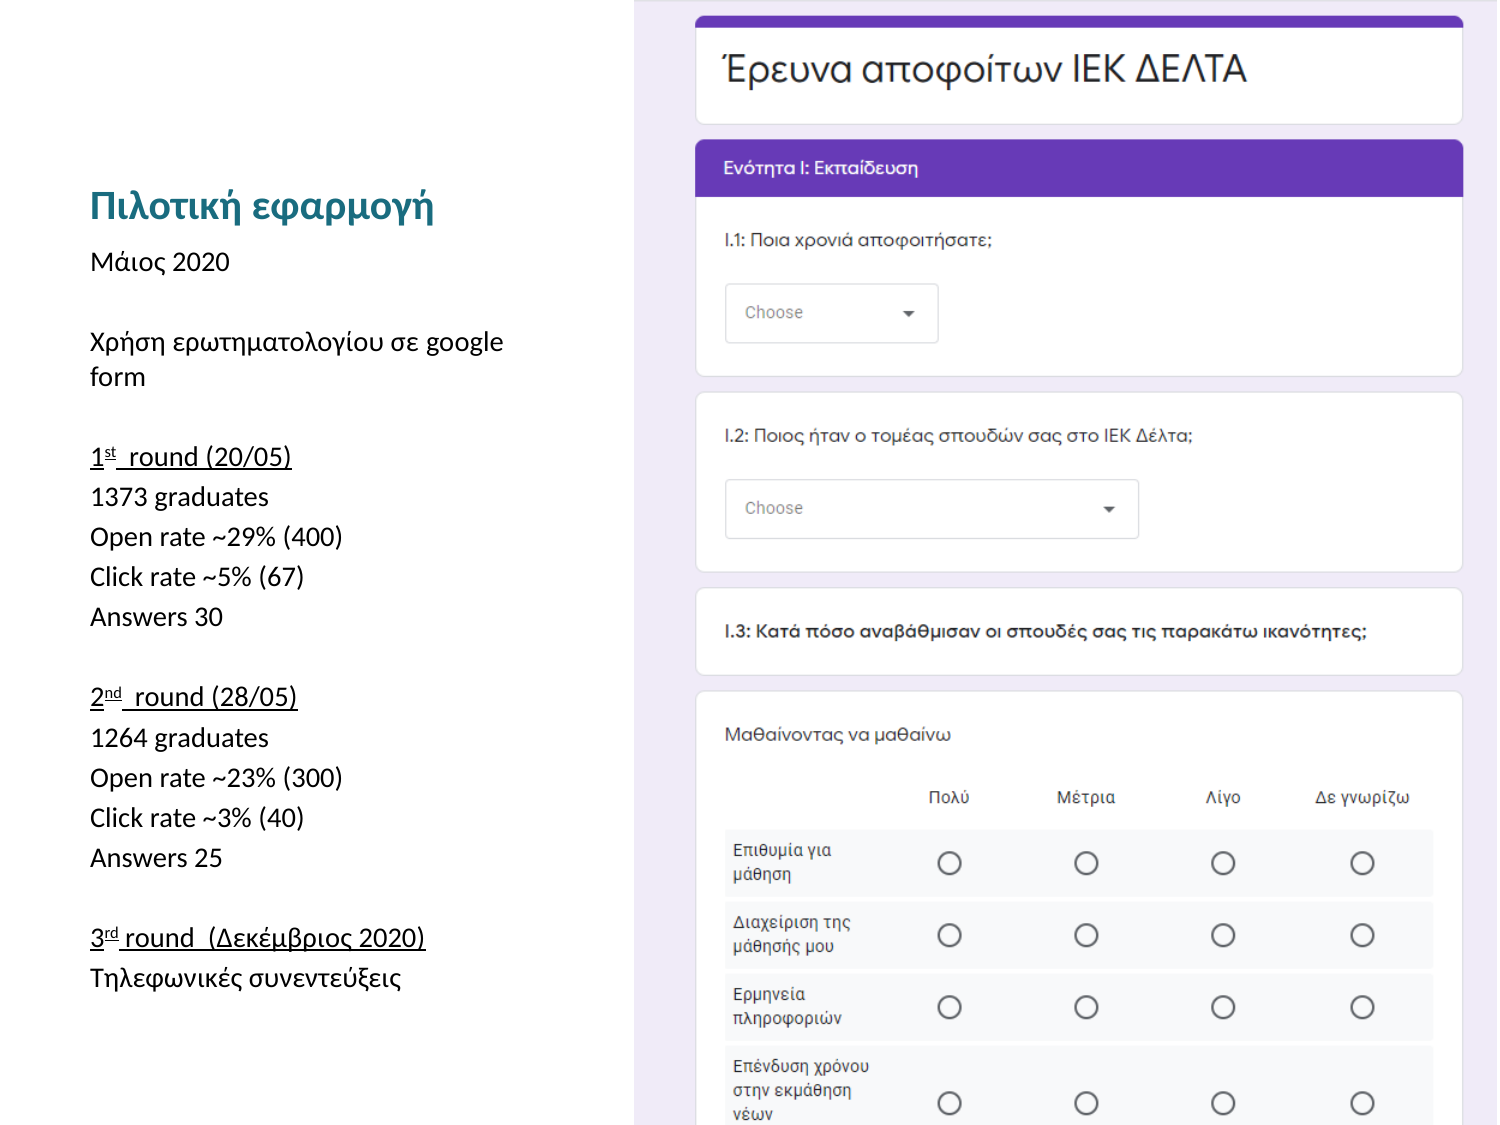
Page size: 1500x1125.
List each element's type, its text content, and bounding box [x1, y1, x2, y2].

title Πιλοτική εφαρμογή [75, 44, 569, 235]
picture [634, 0, 1498, 1125]
list Μάιος 2020 Χρήση ερωτηματολογίου σε google form 1st round (20/05) 1373 graduates Open rate ~29% (400) Click rate ~5% (67) Answers 30 2nd round (28/05) 1264 graduates Open rate ~23% (300) Click rate ~3% (40) Answers 25 3rd round (Δεκέμβριος 2020) Τηλεφωνικές συνεντεύξεις [75, 235, 569, 1005]
